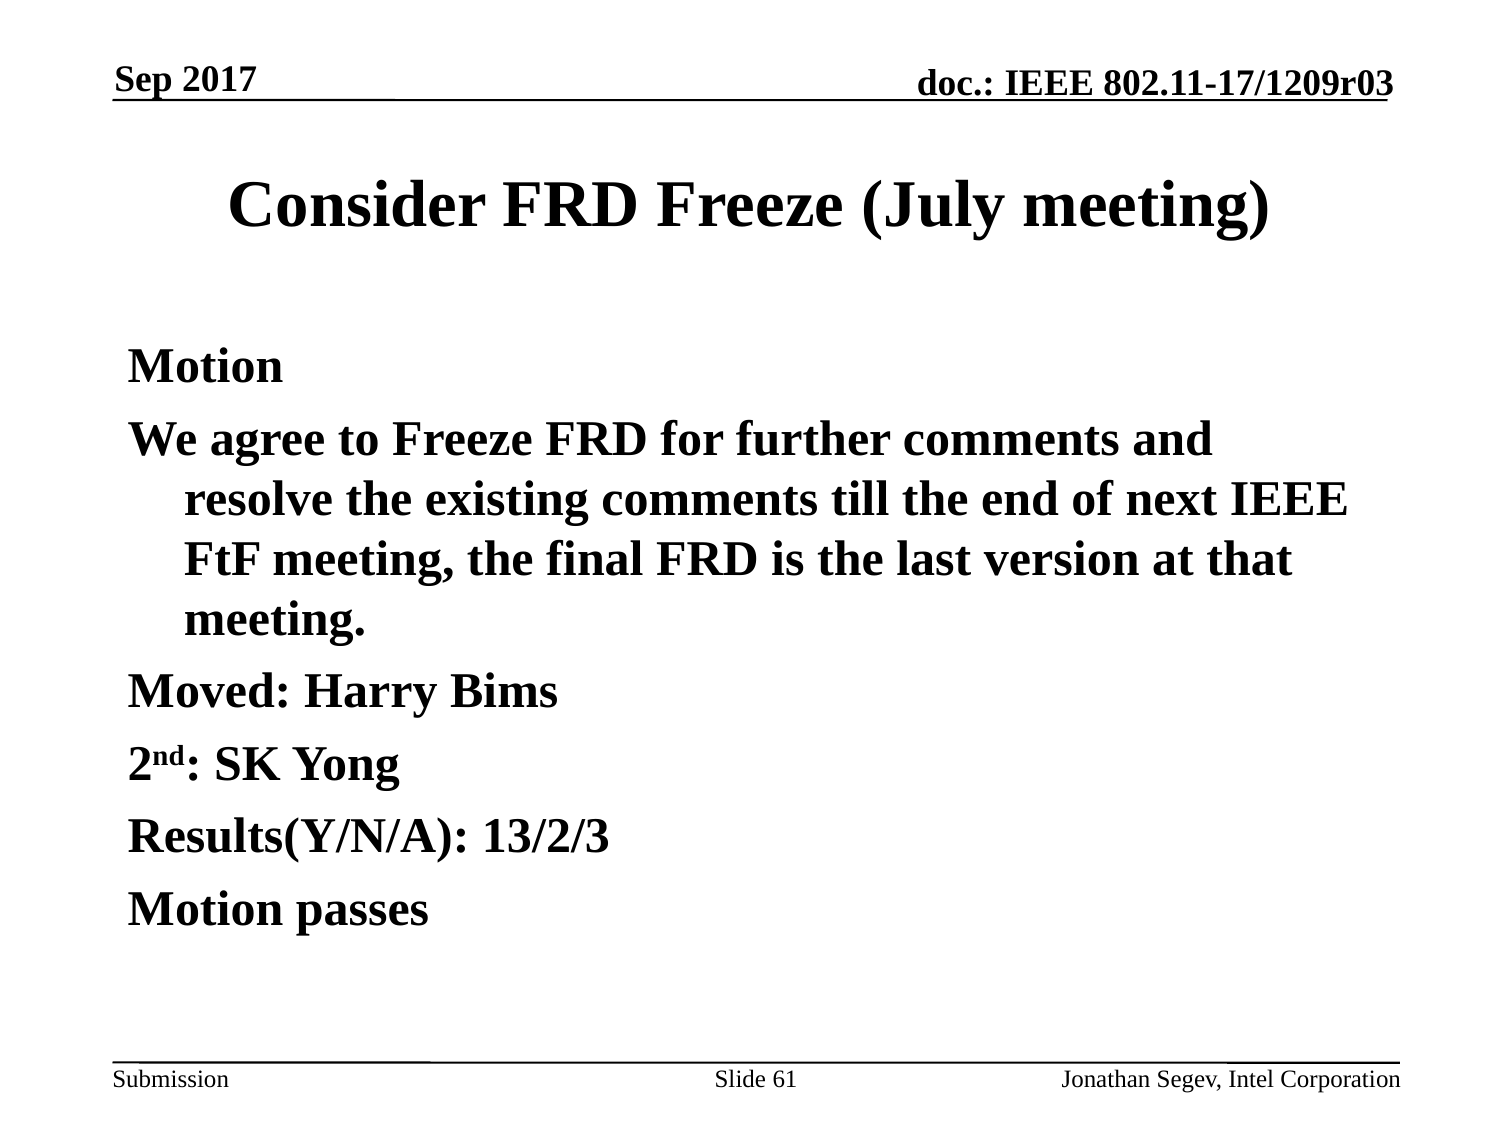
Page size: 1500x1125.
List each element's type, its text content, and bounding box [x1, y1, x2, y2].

list Motion We agree to Freeze FRD for further comments and resolve the existing comments till the end of next IEEE FtF meeting, the final FRD is the last version at that meeting. Moved: Harry Bims 2nd: SK Yong Results(Y/N/A): 13/2/3 Motion passes [112, 324, 1388, 1000]
title Consider FRD Freeze (July meeting) [112, 112, 1388, 288]
slide_number Slide 61 [712, 1061, 800, 1123]
footer Jonathan Segev, Intel Corporation [878, 1061, 1402, 1093]
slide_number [114, 54, 423, 100]
